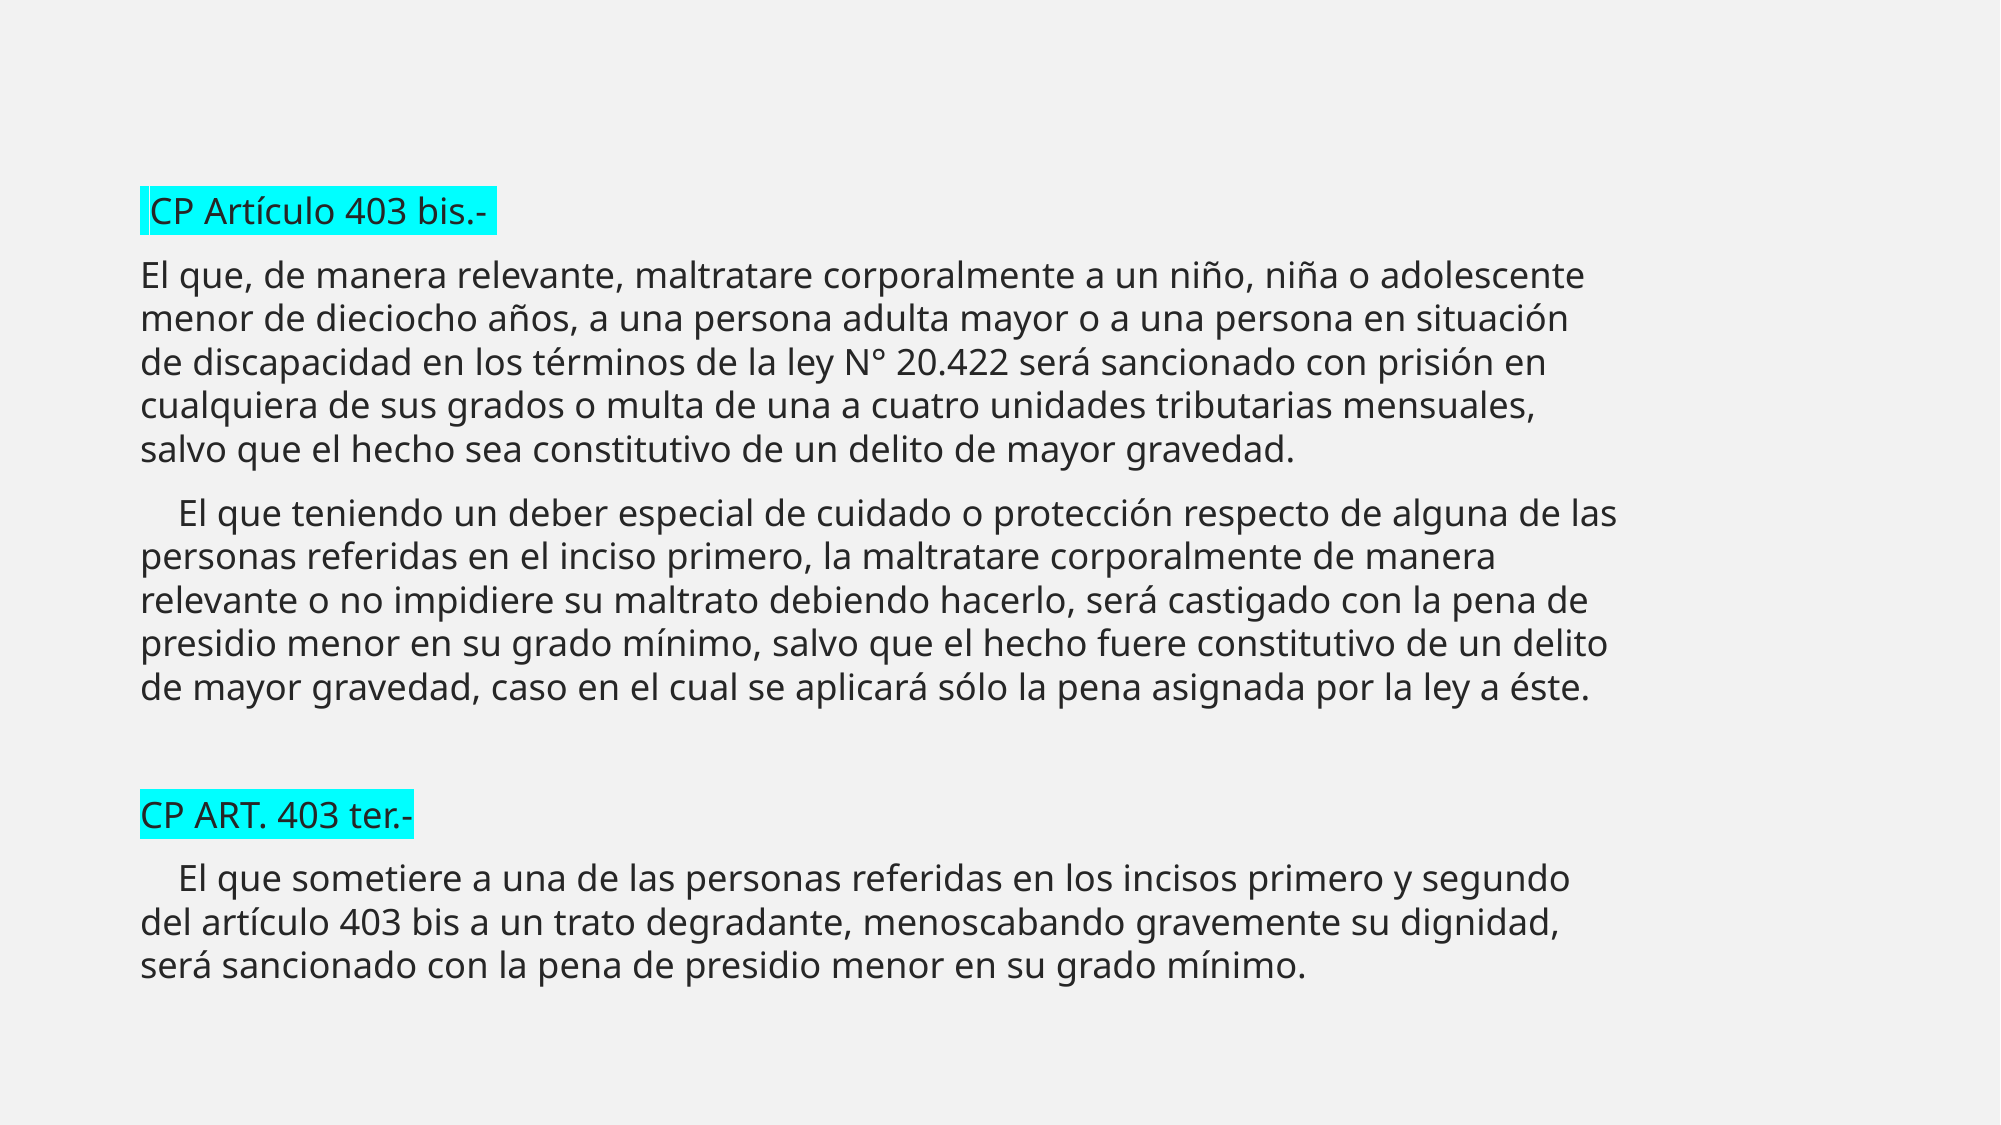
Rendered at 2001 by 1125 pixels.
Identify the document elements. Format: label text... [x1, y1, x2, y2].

list CP Artículo 403 bis.- El que, de manera relevante, maltratare corporalmente a un niño, niña o adolescente menor de dieciocho años, a una persona adulta mayor o a una persona en situación de discapacidad en los términos de la ley N° 20.422 será sancionado con prisión en cualquiera de sus grados o multa de una a cuatro unidades tributarias mensuales, salvo que el hecho sea constitutivo de un delito de mayor gravedad. El que teniendo un deber especial de cuidado o protección respecto de alguna de las personas referidas en el inciso primero, la maltratare corporalmente de manera relevante o no impidiere su maltrato debiendo hacerlo, será castigado con la pena de presidio menor en su grado mínimo, salvo que el hecho fuere constitutivo de un delito de mayor gravedad, caso en el cual se aplicará sólo la pena asignada por la ley a éste. CP ART. 403 ter.- El que sometiere a una de las personas referidas en los incisos primero y segundo del artículo 403 bis a un trato degradante, menoscabando gravemente su dignidad, será sancionado con la pena de presidio menor en su grado mínimo. [125, 116, 1634, 1057]
